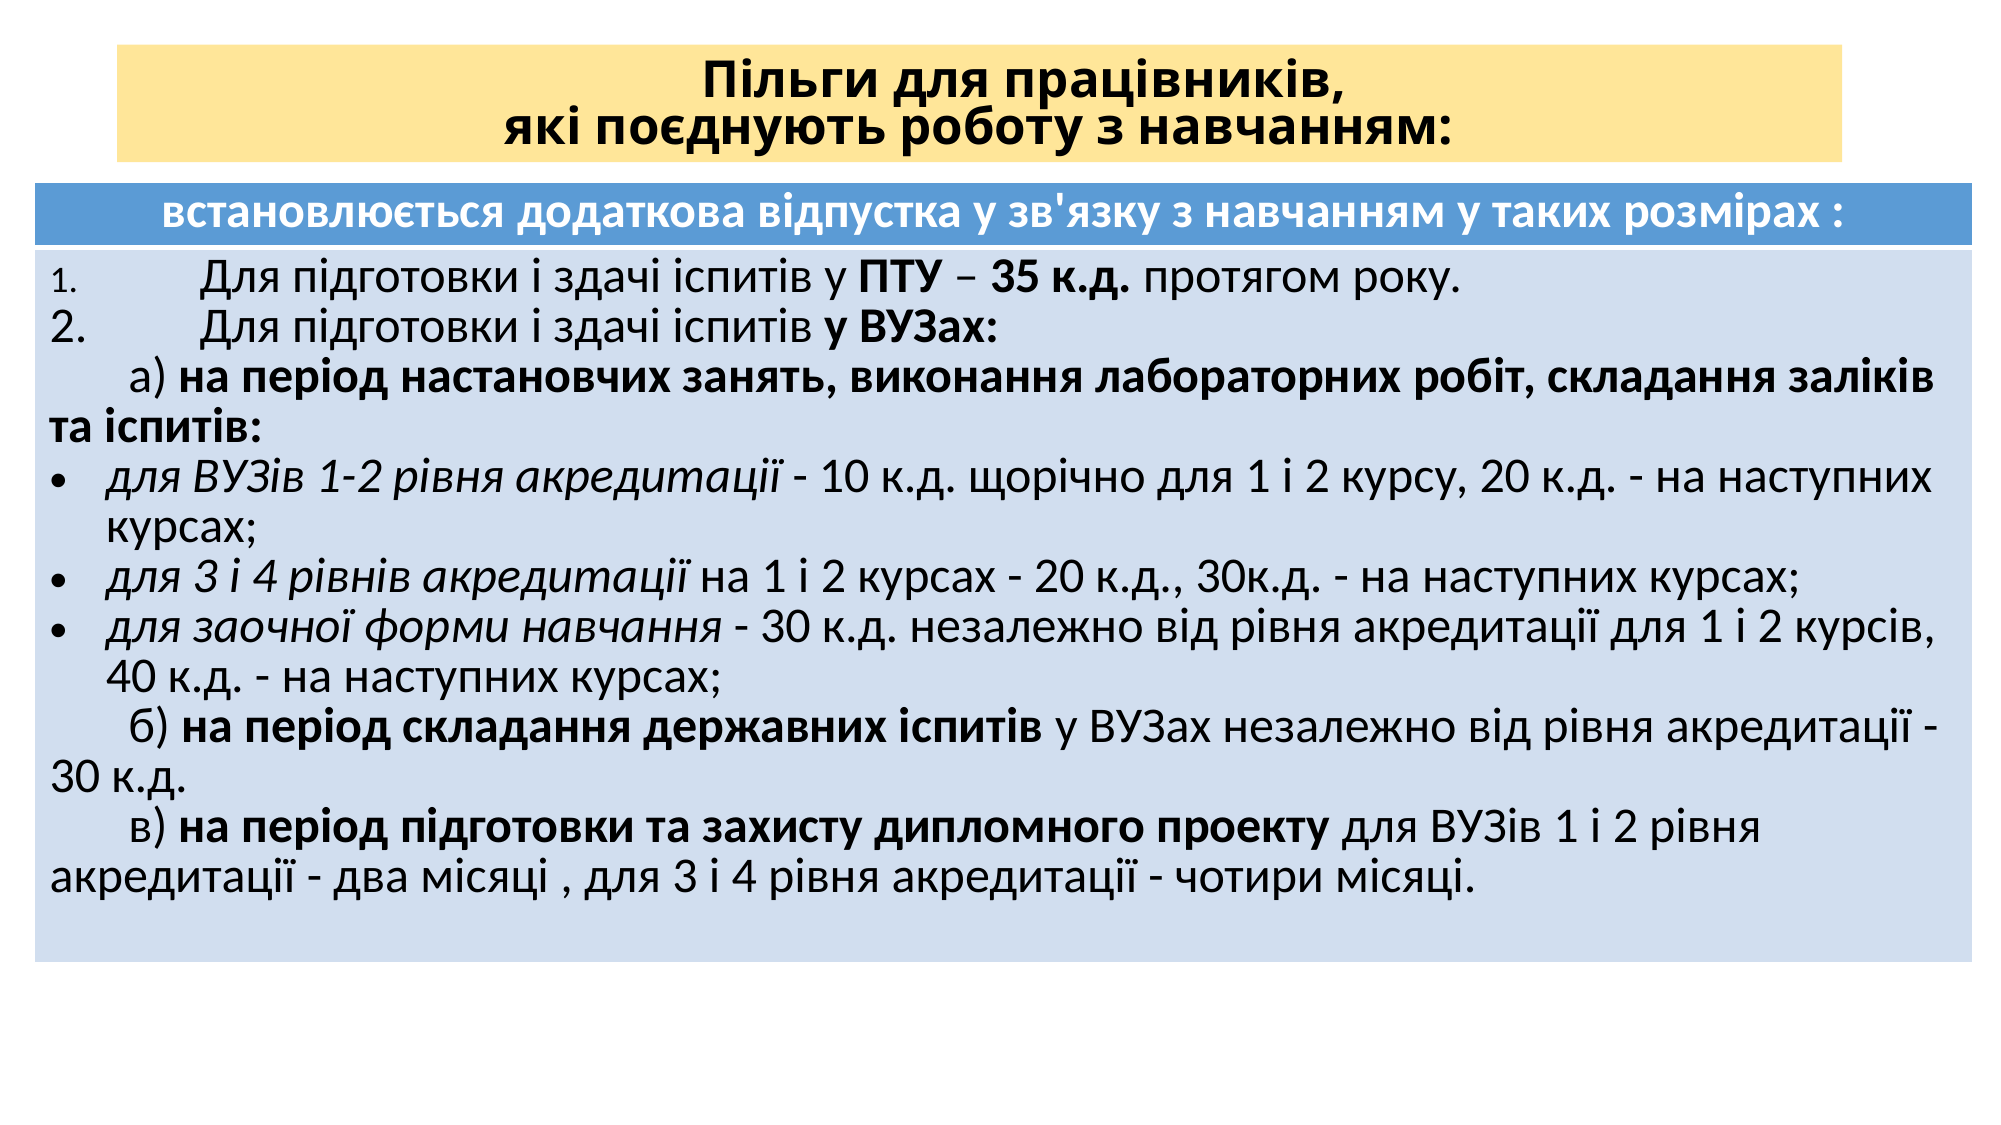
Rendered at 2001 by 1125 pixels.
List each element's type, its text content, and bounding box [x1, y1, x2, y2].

table_header встановлюється додаткова відпустка у зв'язку з навчанням у таких розмірах : [35, 183, 1972, 245]
title Пільги для працівників, які поєднують роботу з навчанням: [117, 44, 1843, 163]
table_cell 1. Для підготовки і здачі іспитів у ПТУ – 35 к.д. протягом року. 2. Для підготовки і здачі іспитів у ВУЗах: а) на період настановчих занять, виконання лабораторних робіт, складання заліків та іспитів: для ВУЗів 1-2 рівня акредитації - 10 к.д. щорічно для 1 і 2 курсу, 20 к.д. - на наступних курсах; для 3 і 4 рівнів акредитації на 1 і 2 курсах - 20 к.д., 30к.д. - на наступних курсах; для заочної форми навчання - 30 к.д. незалежно від рівня акредитації для 1 і 2 курсів, 40 к.д. - на наступних курсах; б) на період складання державних іспитів у ВУЗах незалежно від рівня акредитації - 30 к.д. в) на період підготовки та захисту дипломного проекту для ВУЗів 1 і 2 рівня акредитації - два місяці , для 3 і 4 рівня акредитації - чотири місяці. [35, 250, 1972, 962]
